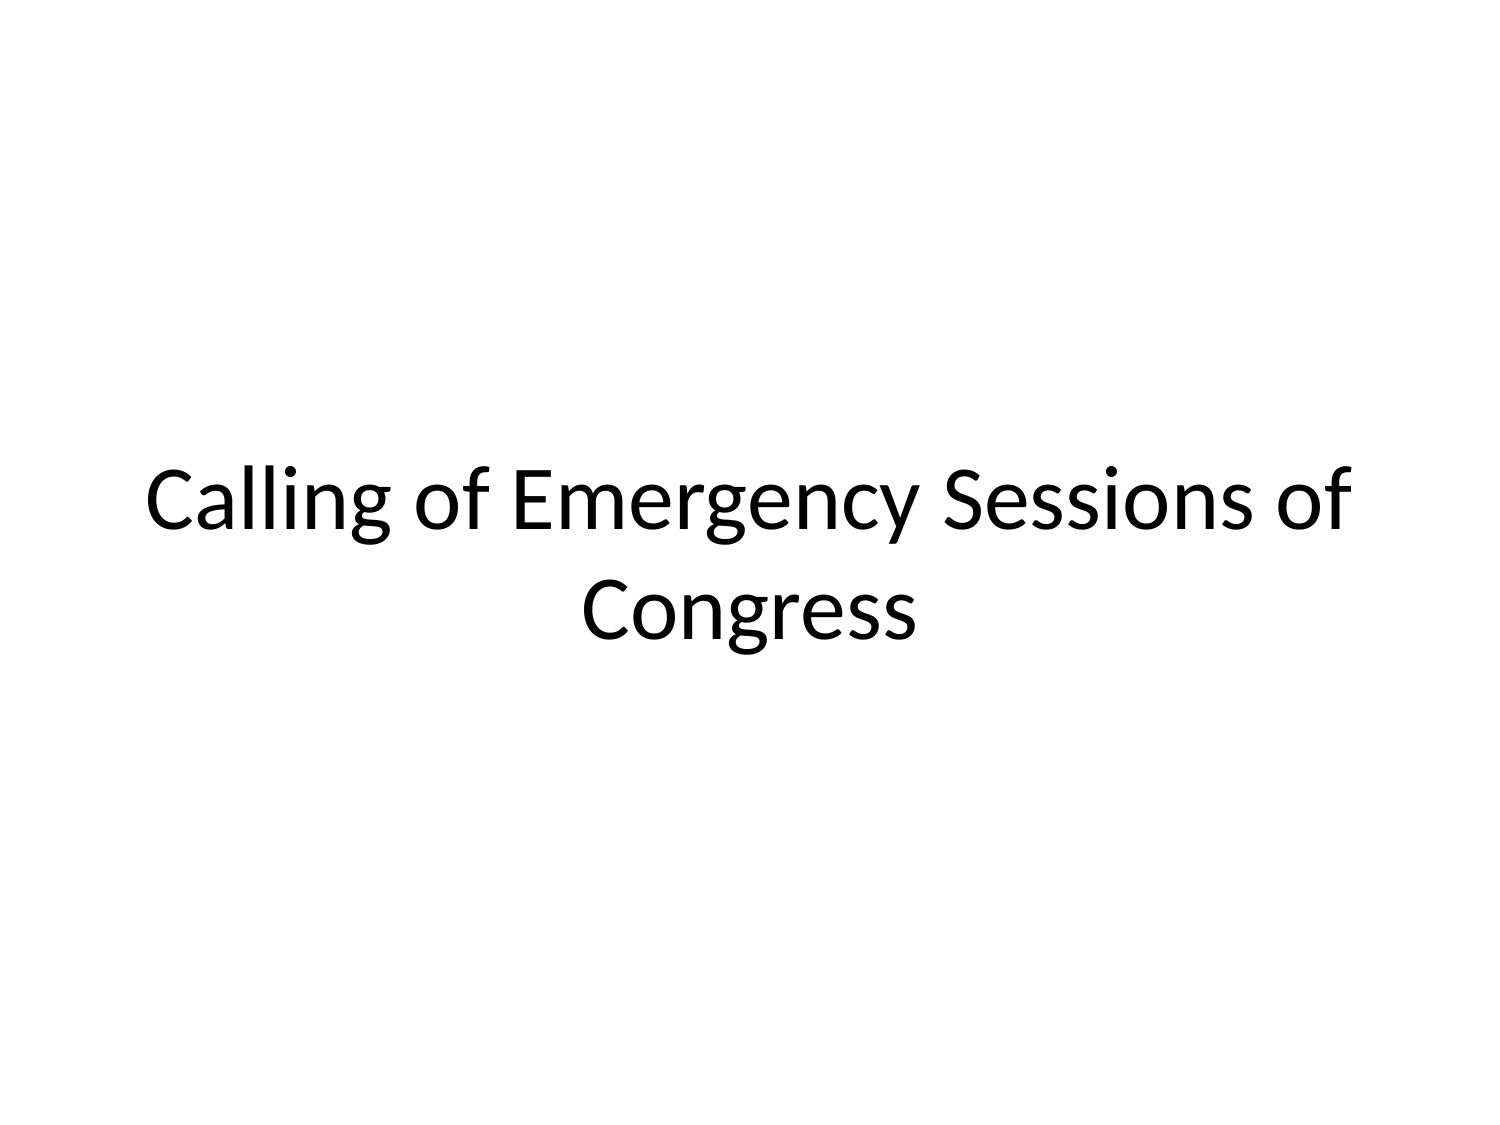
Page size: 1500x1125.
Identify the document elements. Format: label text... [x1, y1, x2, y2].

title Calling of Emergency Sessions of Congress [74, 44, 1426, 1051]
